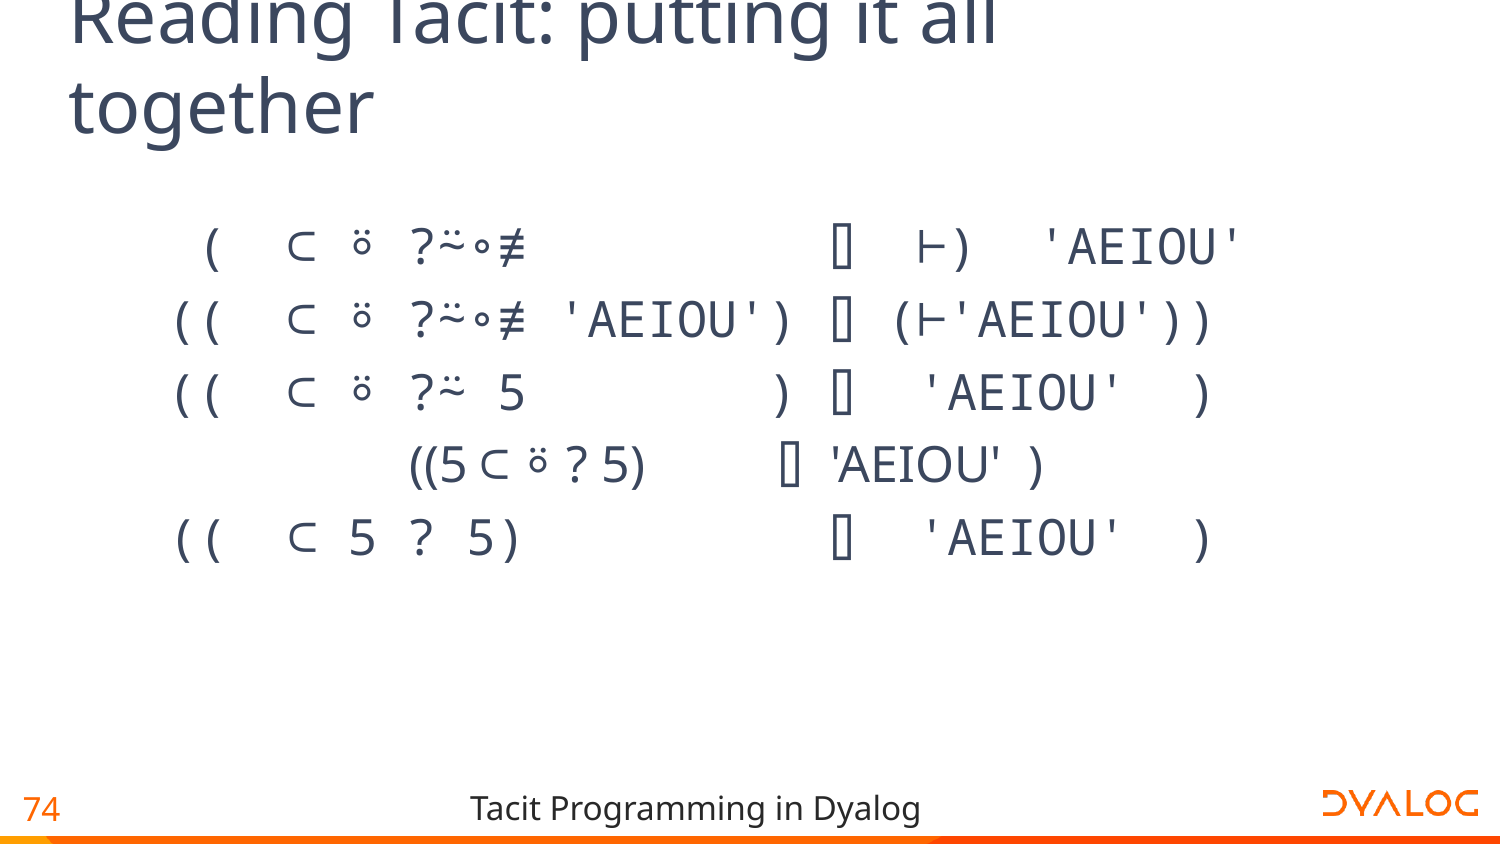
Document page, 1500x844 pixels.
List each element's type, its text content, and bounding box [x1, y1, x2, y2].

title Reading Tacit: putting it all together [53, 43, 1295, 157]
picture [1323, 790, 1478, 816]
picture [0, 836, 1500, 844]
list ( ⊂ ⍤ ?⍨∘≢ ⌷ ⊢) 'AEIOU' . (( ⊂ ⍤ ?⍨∘≢ 'AEIOU') ⌷ (⊢'AEIOU')) . (( ⊂ ⍤ ?⍨ 5 ) ⌷ 'AEIOU' ) . ((5 ⊂ ⍤ ? 5) ⌷ 'AEIOU' ) . (( ⊂ 5 ? 5) ⌷ 'AEIOU' ) . [53, 207, 1453, 740]
